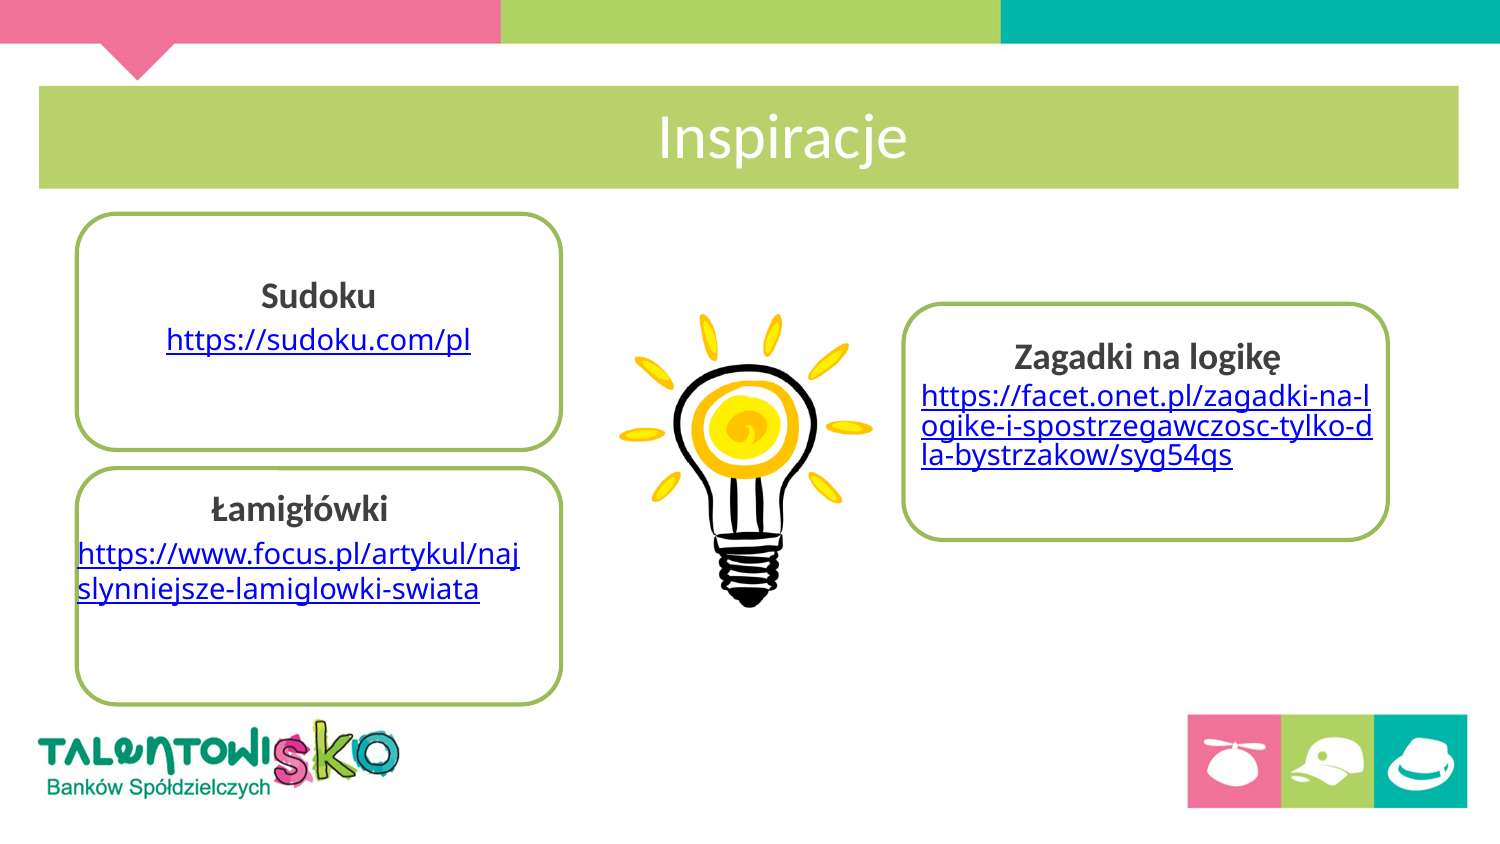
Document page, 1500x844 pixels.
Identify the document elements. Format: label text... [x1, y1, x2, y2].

text_box [74, 466, 564, 707]
text_box Zagadki na logikę https://facet.onet.pl/zagadki-na-logike-i-spostrzegawczosc-tylko-dla-bystrzakow/syg54qs [906, 325, 1391, 505]
text_box [901, 301, 1390, 543]
text_box Sudoku https://sudoku.com/pl [82, 256, 555, 449]
text_box Łamigłówki https://www.focus.pl/artykul/najslynniejsze-lamiglowki-swiata [62, 470, 538, 649]
text_box [74, 211, 564, 435]
text_box [100, 449, 538, 453]
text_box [38, 85, 1459, 189]
picture [0, 0, 1500, 844]
